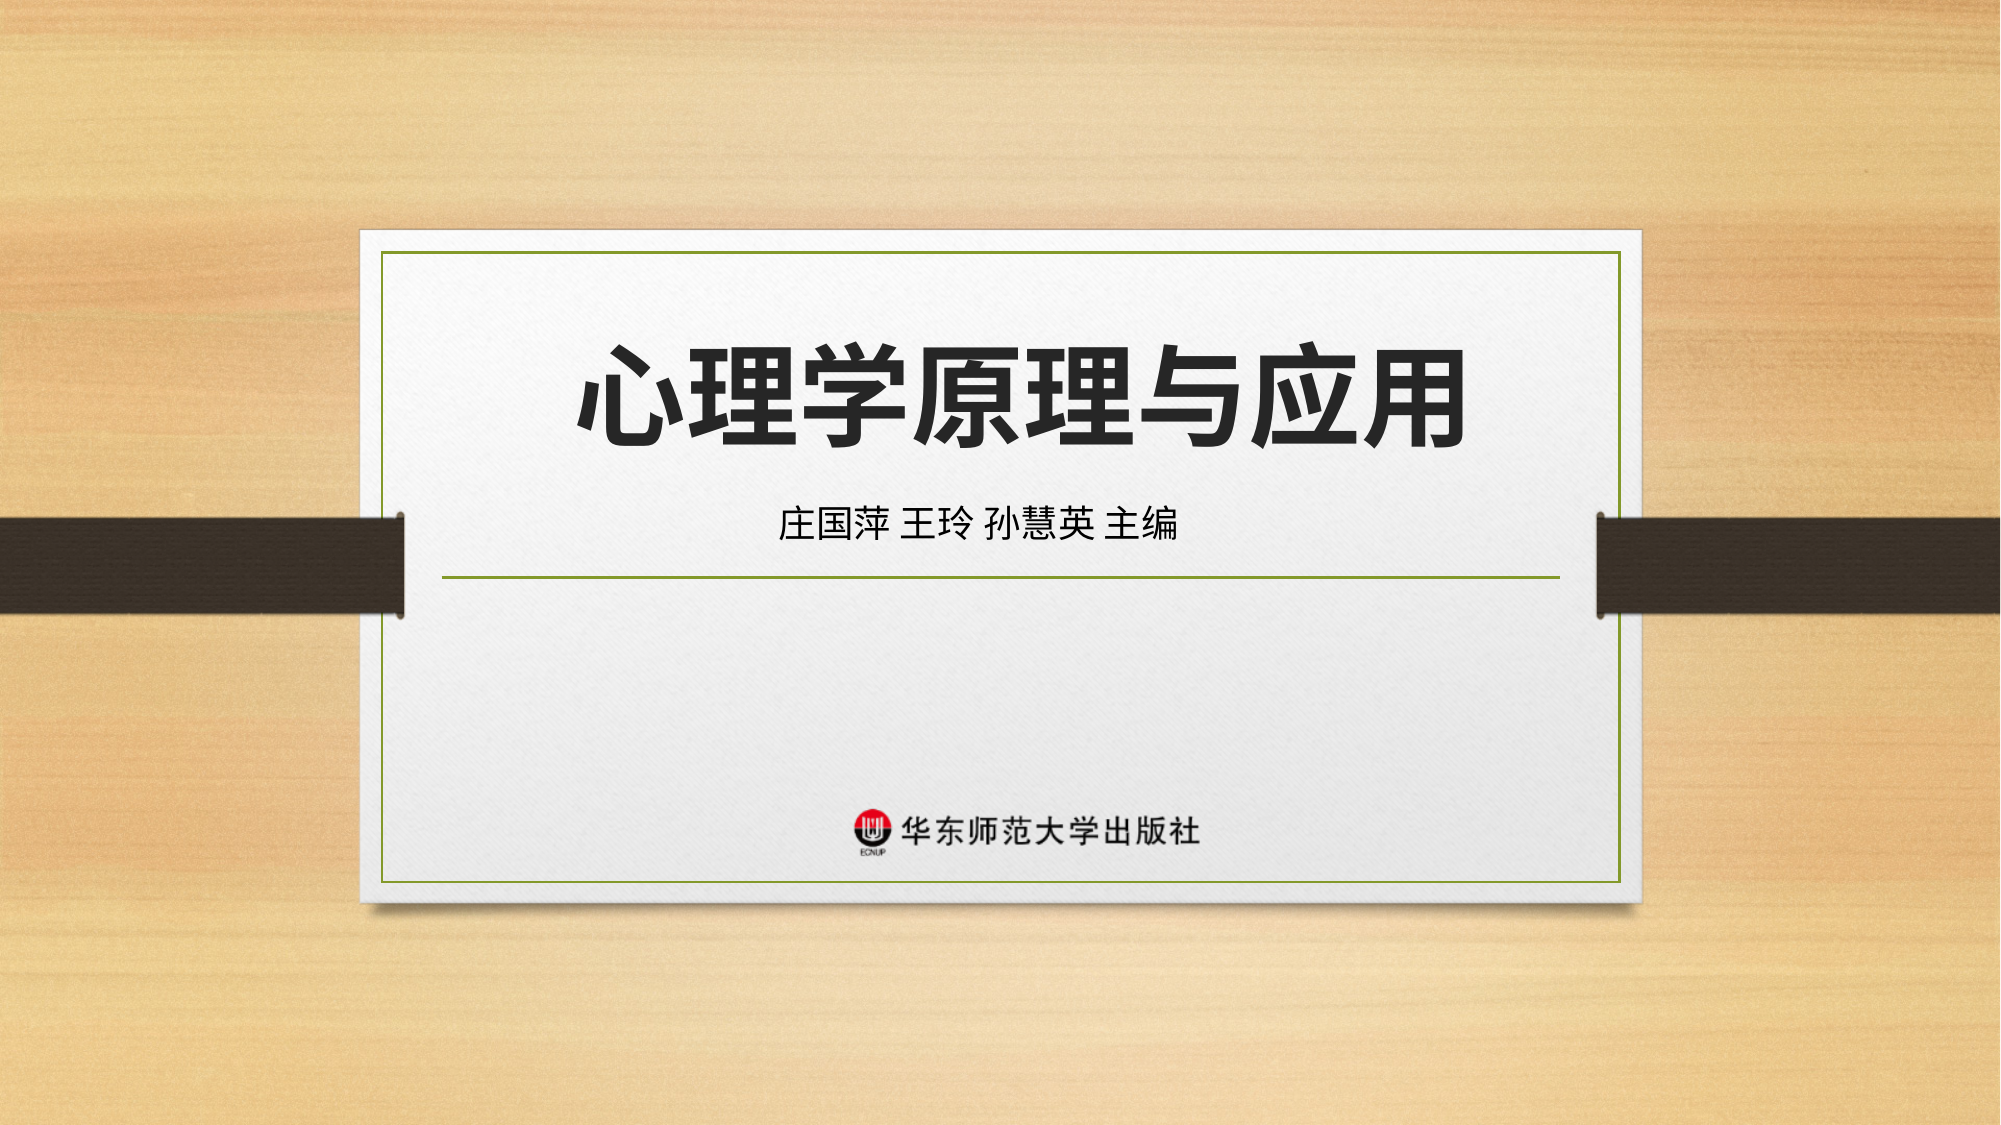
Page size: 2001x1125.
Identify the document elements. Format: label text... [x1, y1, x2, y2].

subtitle [728, 716, 1866, 1004]
picture [0, 0, 2001, 1125]
title 心理学原理与应用 [492, 280, 1556, 469]
text_box 庄国萍 王玲 孙慧英 主编 [763, 492, 1604, 552]
